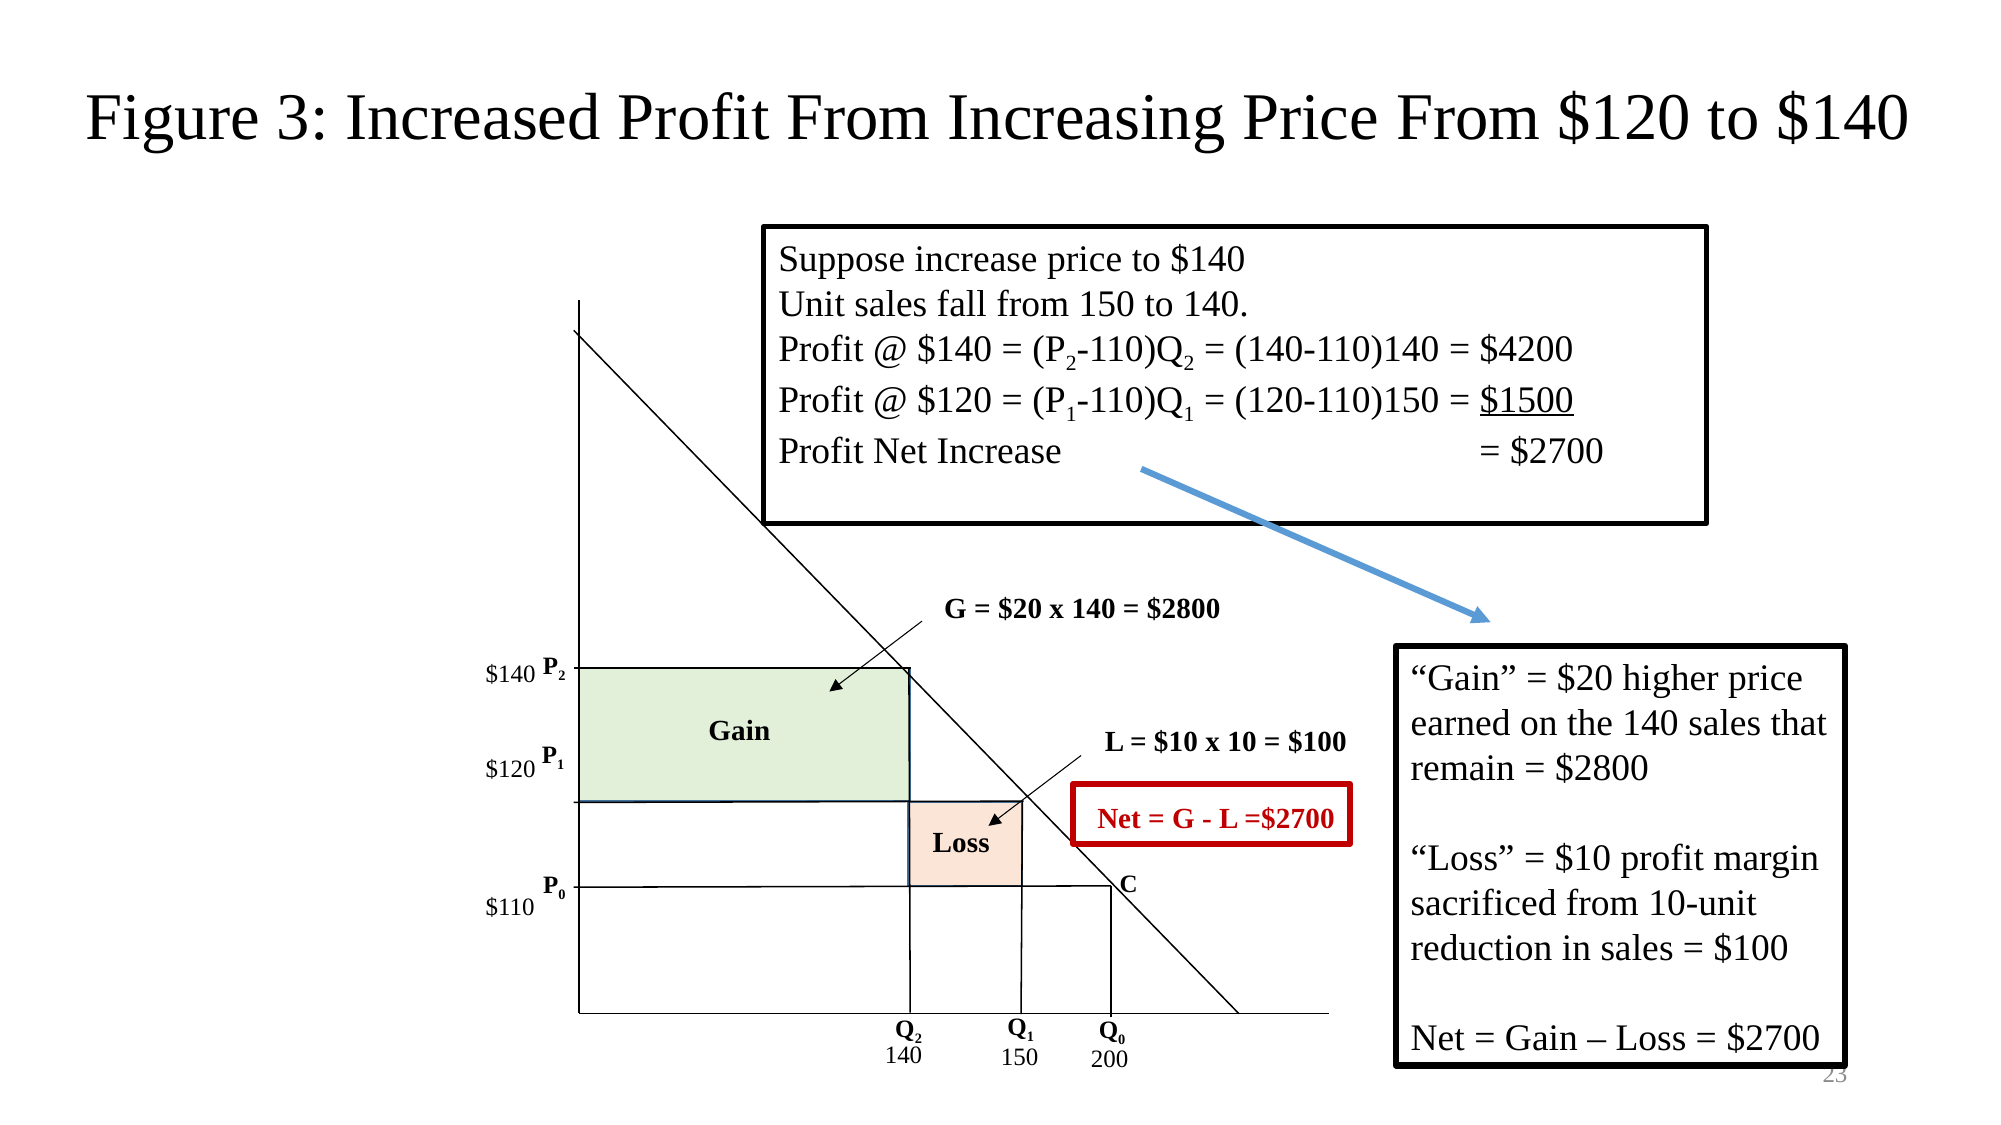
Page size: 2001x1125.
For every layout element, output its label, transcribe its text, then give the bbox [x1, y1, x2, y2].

title Figure 3: Increased Profit From Increasing Price From $120 to $140 [70, 8, 1933, 227]
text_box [470, 300, 1404, 1086]
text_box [1141, 468, 1491, 623]
text_box “Gain” = $20 higher price earned on the 140 sales that remain = $2800 “Loss” = $10 profit margin sacrificed from 10-unit reduction in sales = $100 Net = Gain – Loss = $2700 [1404, 645, 1845, 1066]
slide_number 23 [1412, 1042, 1863, 1103]
text_box Suppose increase price to $140 Unit sales fall from 150 to 140. Profit @ $140 = (P2-110)Q2 = (140-110)140 = $4200 Profit @ $120 = (P1-110)Q1 = (120-110)150 = $1500 Profit Net Increase = $2700 [763, 226, 1707, 524]
